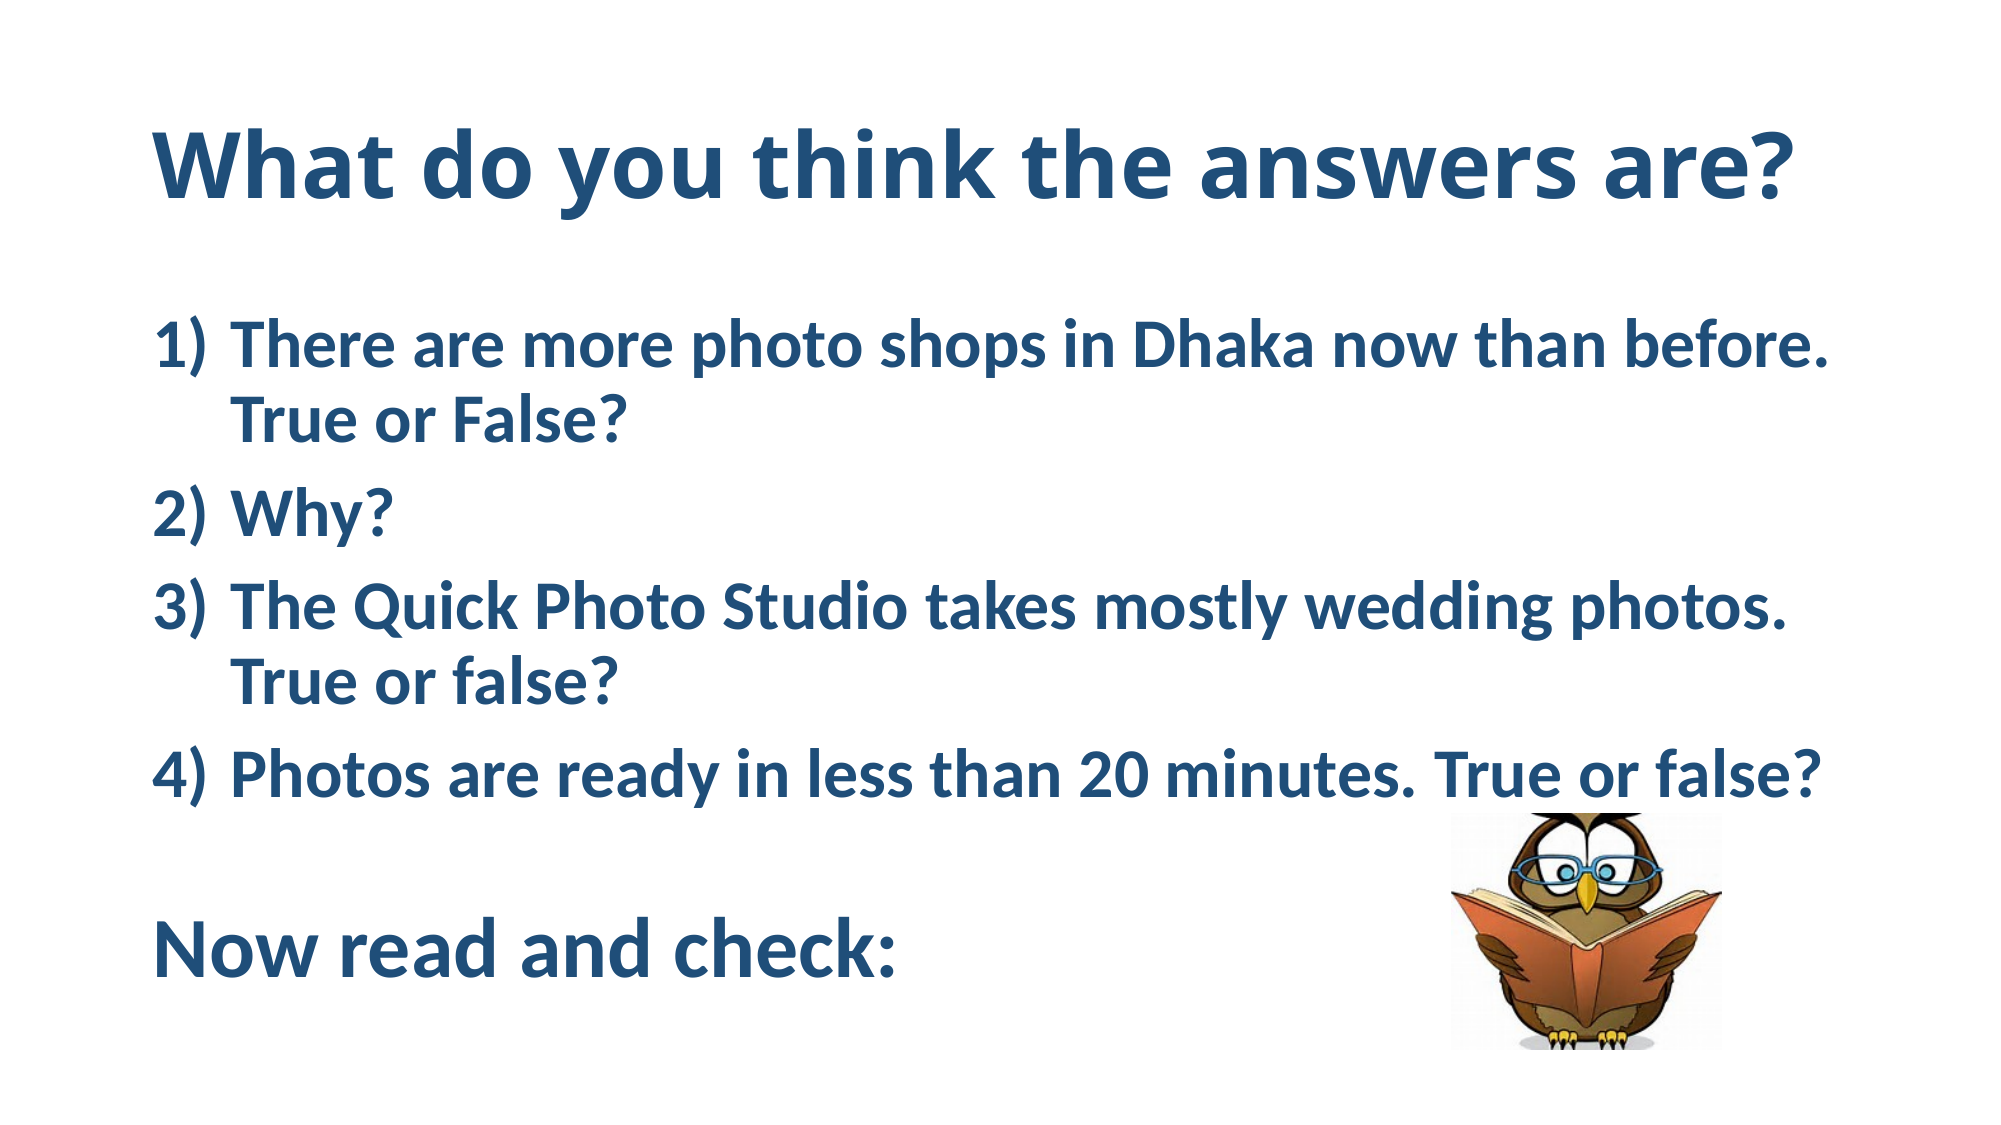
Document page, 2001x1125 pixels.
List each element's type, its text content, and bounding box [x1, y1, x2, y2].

title What do you think the answers are? [137, 59, 1863, 278]
list There are more photo shops in Dhaka now than before. True or False? Why? The Quick Photo Studio takes mostly wedding photos. True or false? Photos are ready in less than 20 minutes. True or false? Now read and check: [137, 299, 1863, 1066]
picture [1451, 813, 1722, 1050]
